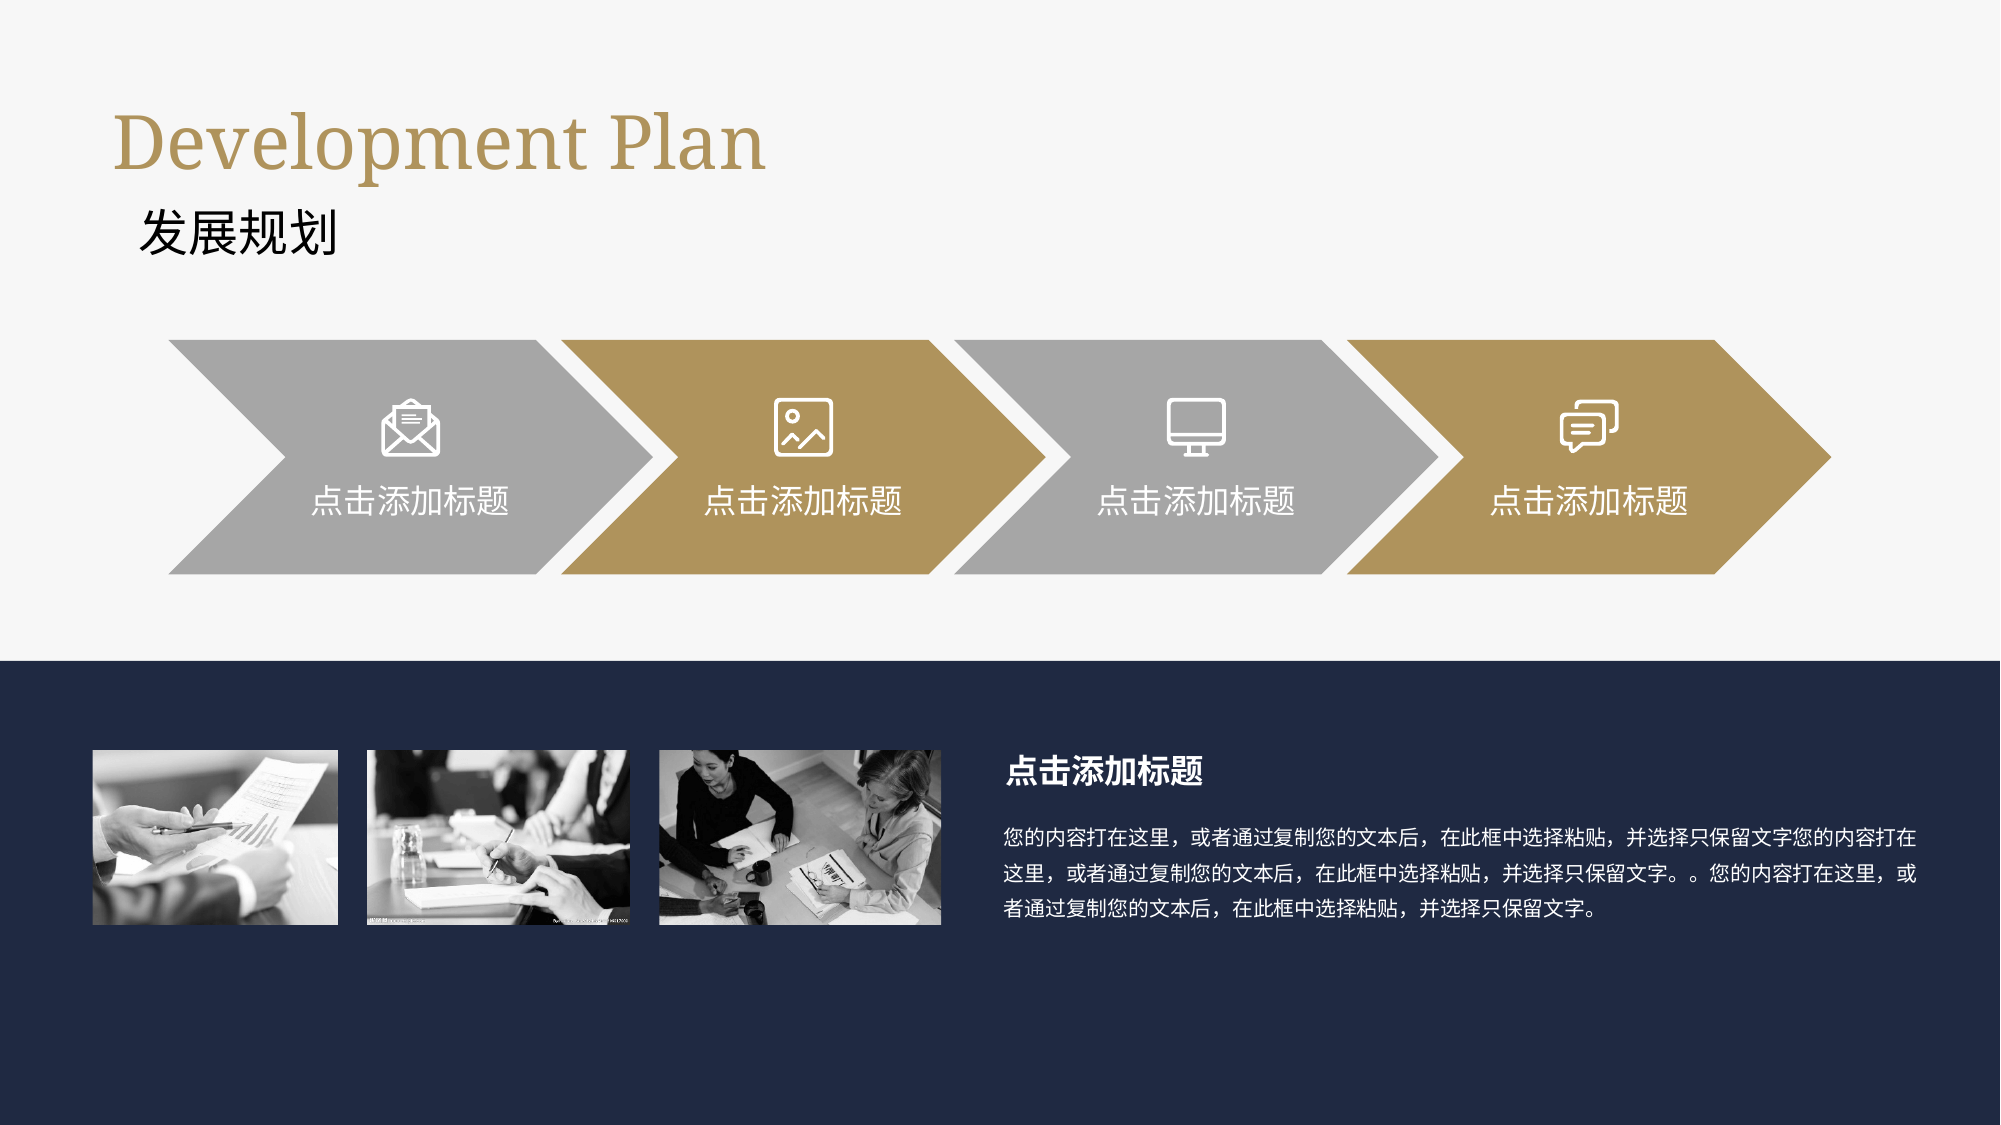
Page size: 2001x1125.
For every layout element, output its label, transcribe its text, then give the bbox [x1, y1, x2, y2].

text_box [165, 338, 655, 576]
text_box [1166, 397, 1226, 457]
text_box 点击添加标题 [1081, 472, 1311, 528]
picture [659, 750, 942, 925]
text_box 点击添加标题 [296, 472, 526, 528]
text_box [951, 338, 1441, 576]
text_box 点击添加标题 [688, 472, 919, 528]
text_box [381, 398, 441, 457]
picture [367, 750, 630, 925]
text_box 点击添加标题 [1474, 472, 1704, 528]
text_box [1344, 338, 1833, 576]
text_box 点击添加标题 [990, 734, 1220, 805]
picture [92, 750, 339, 925]
text_box [558, 338, 1048, 576]
text_box 您的内容打在这里，或者通过复制您的文本后，在此框中选择粘贴，并选择只保留文字您的内容打在这里，或者通过复制您的文本后，在此框中选择粘贴，并选择只保留文字。。您的内容打在这里，或者通过复制您的文本后，在此框中选择粘贴，并选择只保留文字。 [988, 799, 1940, 936]
text_box [1559, 412, 1606, 454]
text_box 发展规划 [124, 193, 354, 269]
text_box [0, 660, 2000, 1125]
text_box [1574, 399, 1619, 433]
text_box Development Plan [97, 87, 783, 193]
text_box [774, 397, 834, 457]
